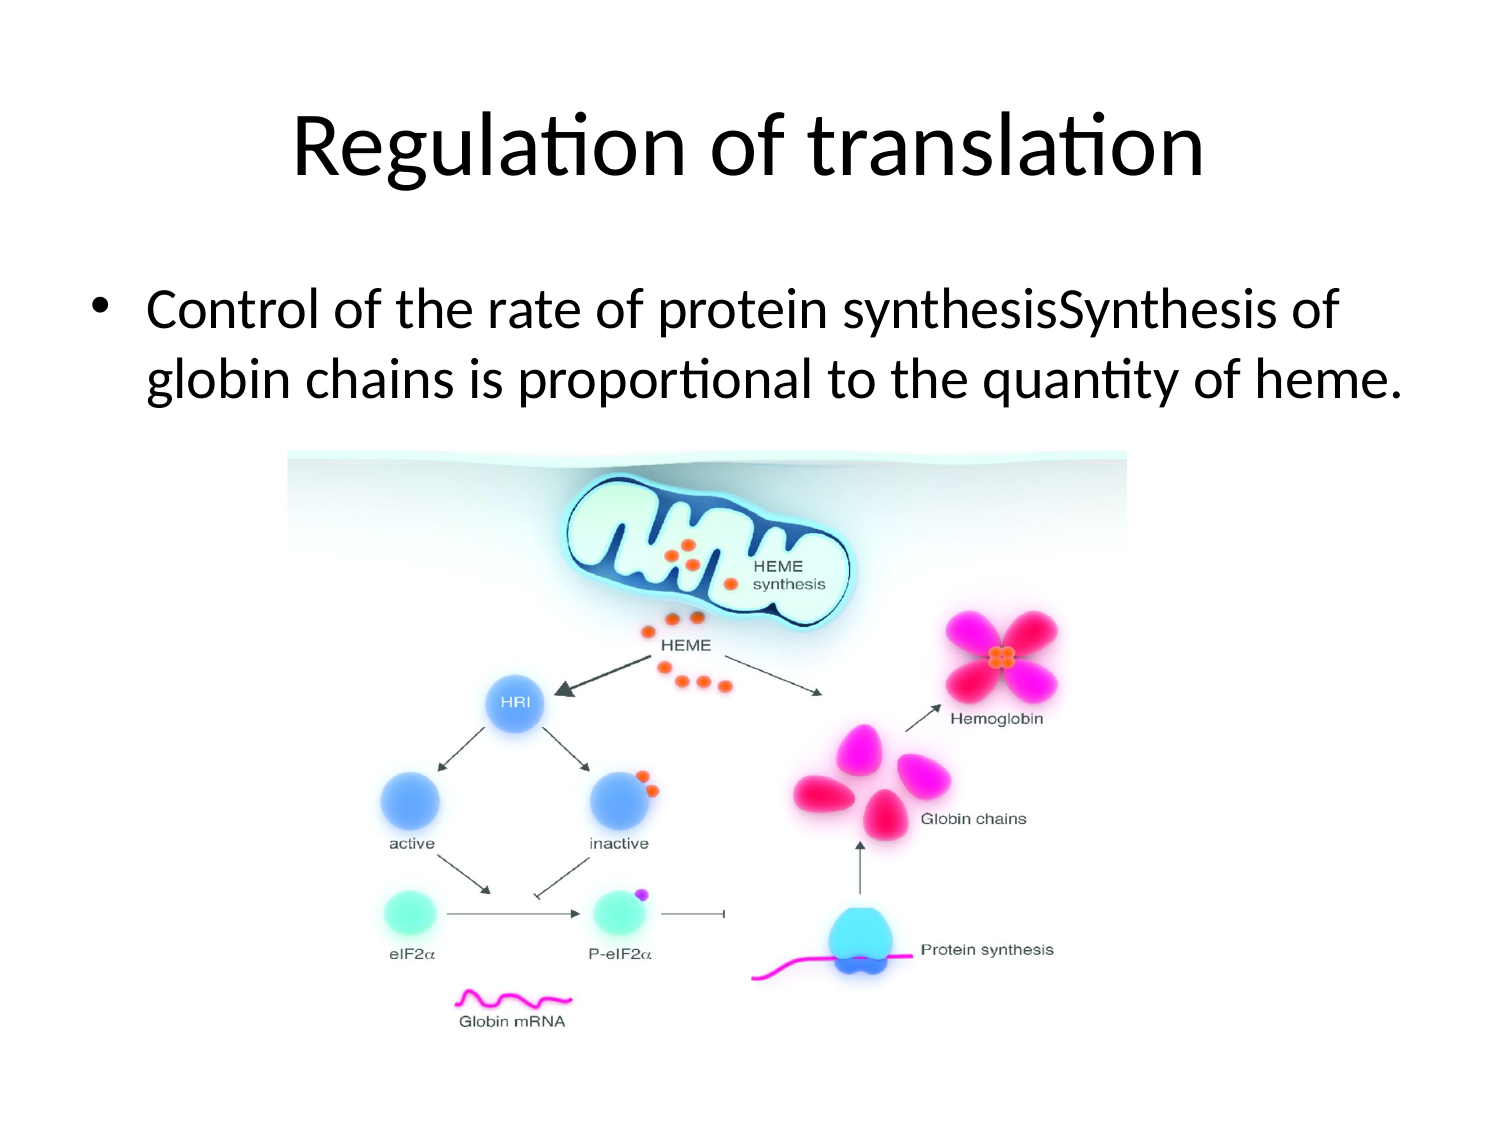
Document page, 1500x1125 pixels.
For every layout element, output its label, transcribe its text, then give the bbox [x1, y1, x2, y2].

list Control of the rate of protein synthesisSynthesis of globin chains is proportional to the quantity of heme. [75, 262, 1425, 1005]
picture [277, 432, 1141, 1047]
title Regulation of translation [75, 45, 1425, 233]
